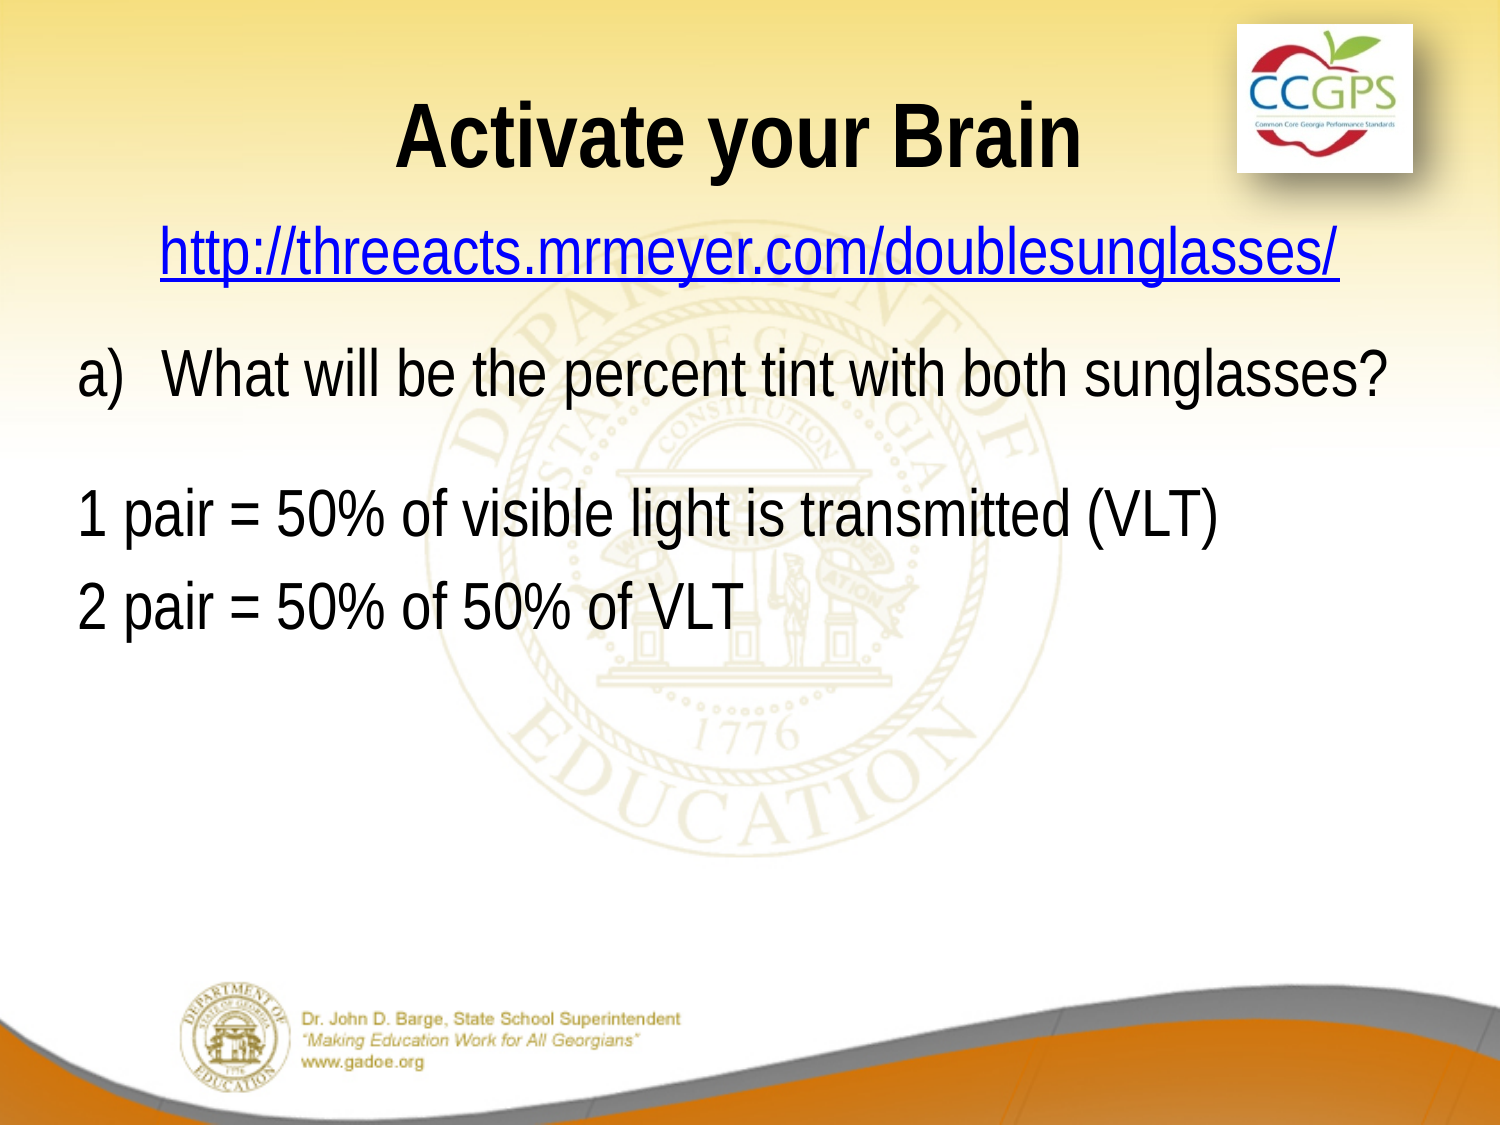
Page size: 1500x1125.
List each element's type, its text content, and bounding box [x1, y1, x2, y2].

title Activate your Brain [112, 49, 1231, 199]
subtitle http://threeacts.mrmeyer.com/doublesunglasses/ What will be the percent tint with both sunglasses? 1 pair = 50% of visible light is transmitted (VLT) 2 pair = 50% of 50% of VLT [62, 199, 1438, 951]
picture [0, 0, 1500, 1125]
